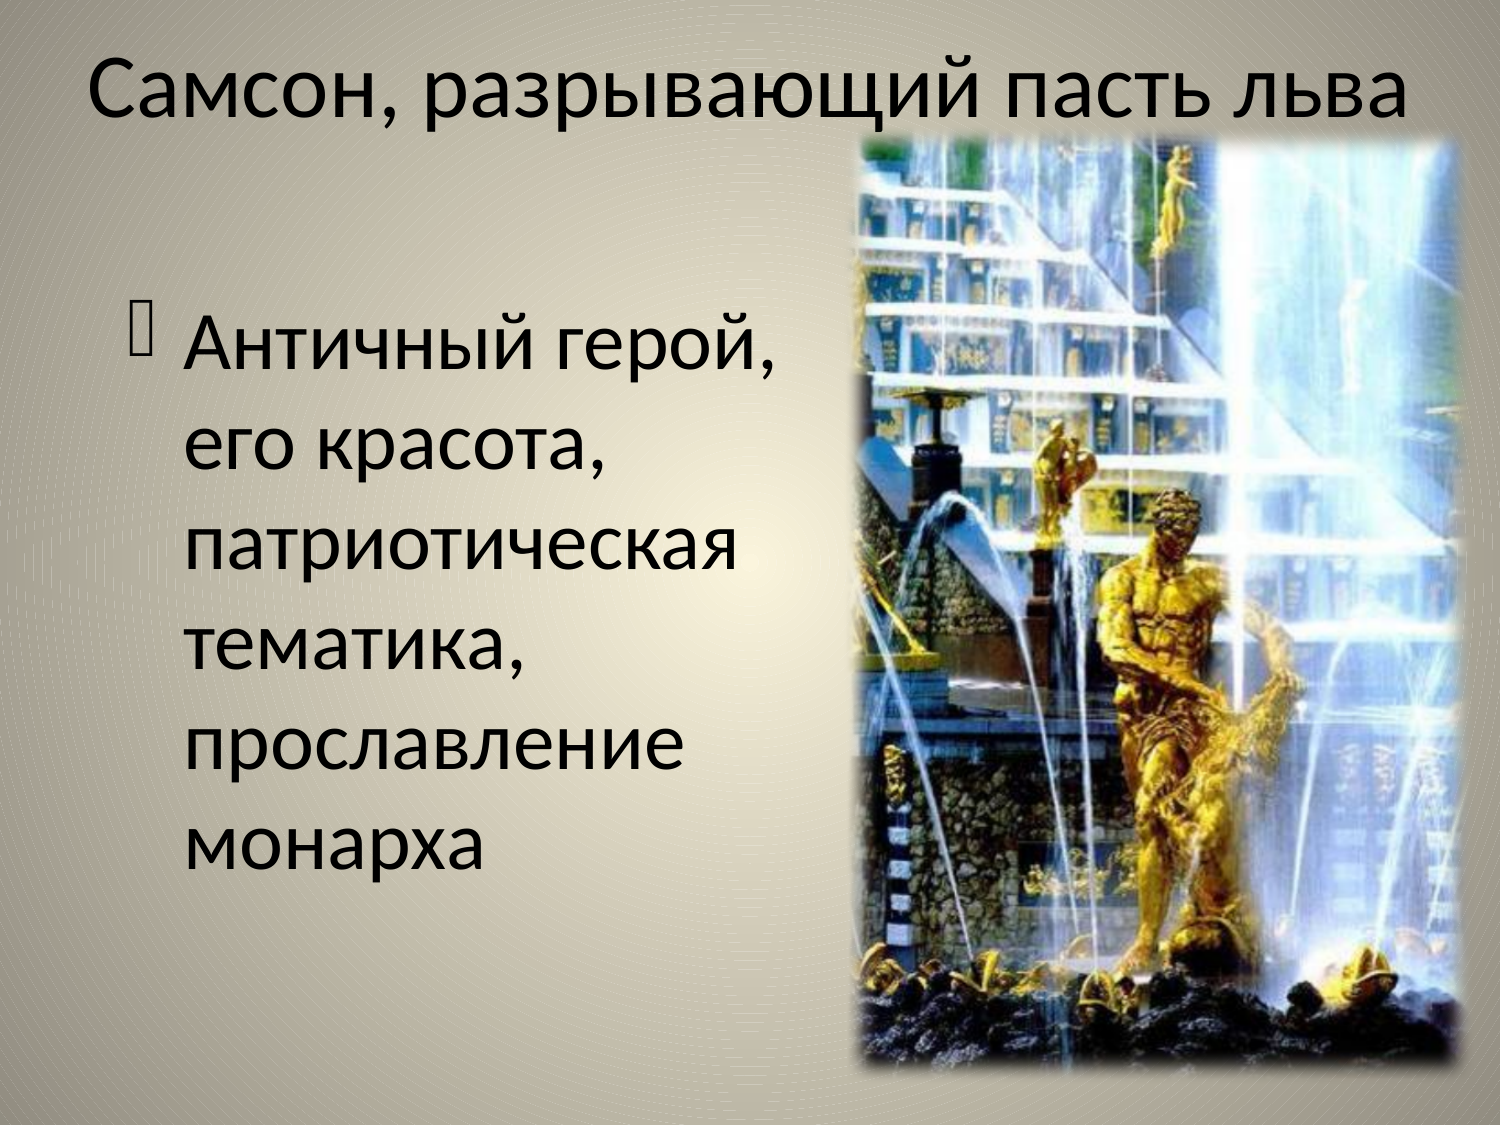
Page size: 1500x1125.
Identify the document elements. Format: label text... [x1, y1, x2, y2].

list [844, 125, 1474, 1085]
list Античный герой, его красота, патриотическая тематика, прославление монарха [112, 278, 857, 1125]
title Самсон, разрывающий пасть льва [0, 0, 1500, 161]
